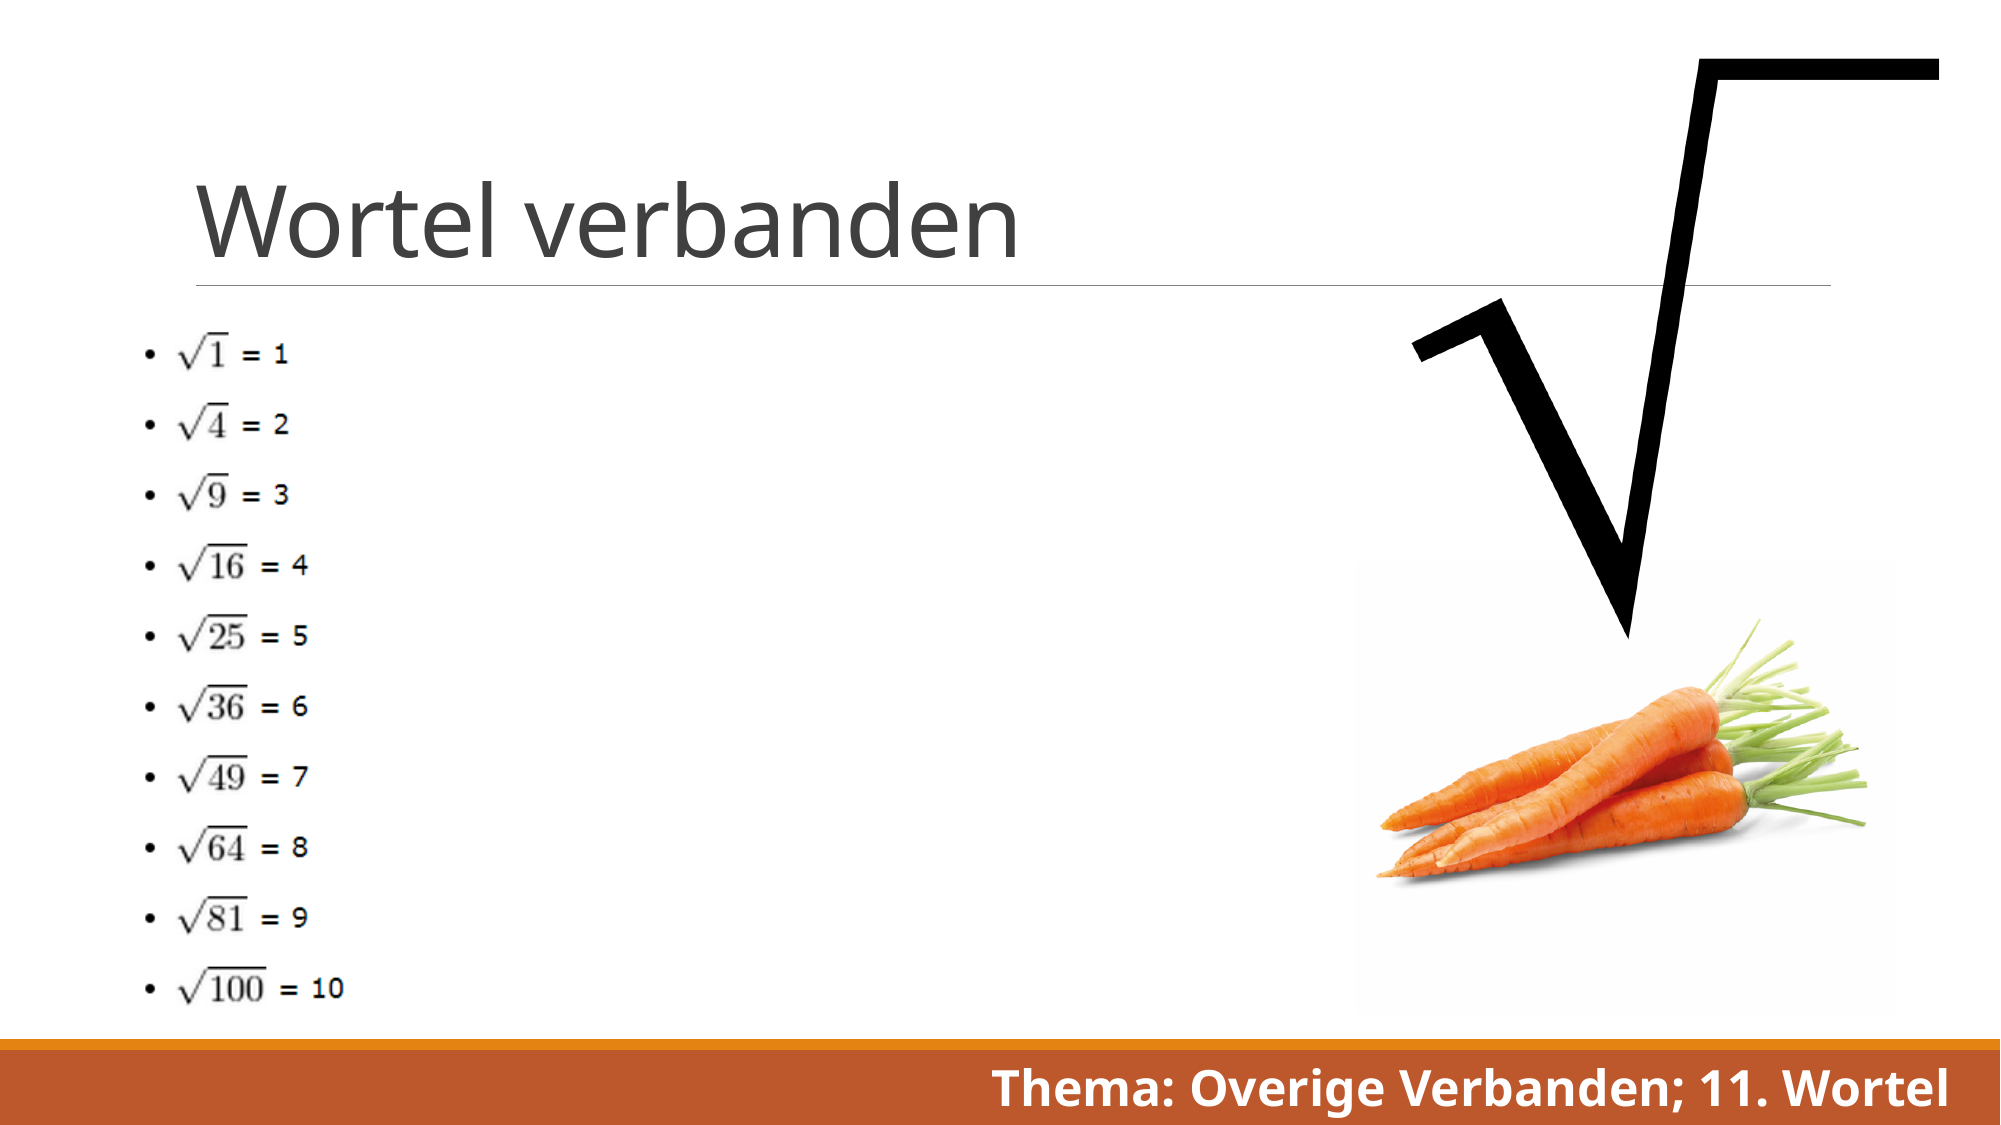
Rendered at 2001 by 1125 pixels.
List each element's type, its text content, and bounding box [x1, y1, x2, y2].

title Wortel verbanden [180, 47, 1830, 285]
picture [1355, 51, 1947, 1016]
text_box Thema: Overige Verbanden; 11. Wortel verbanden [957, 1049, 1985, 1125]
picture [129, 320, 356, 1014]
